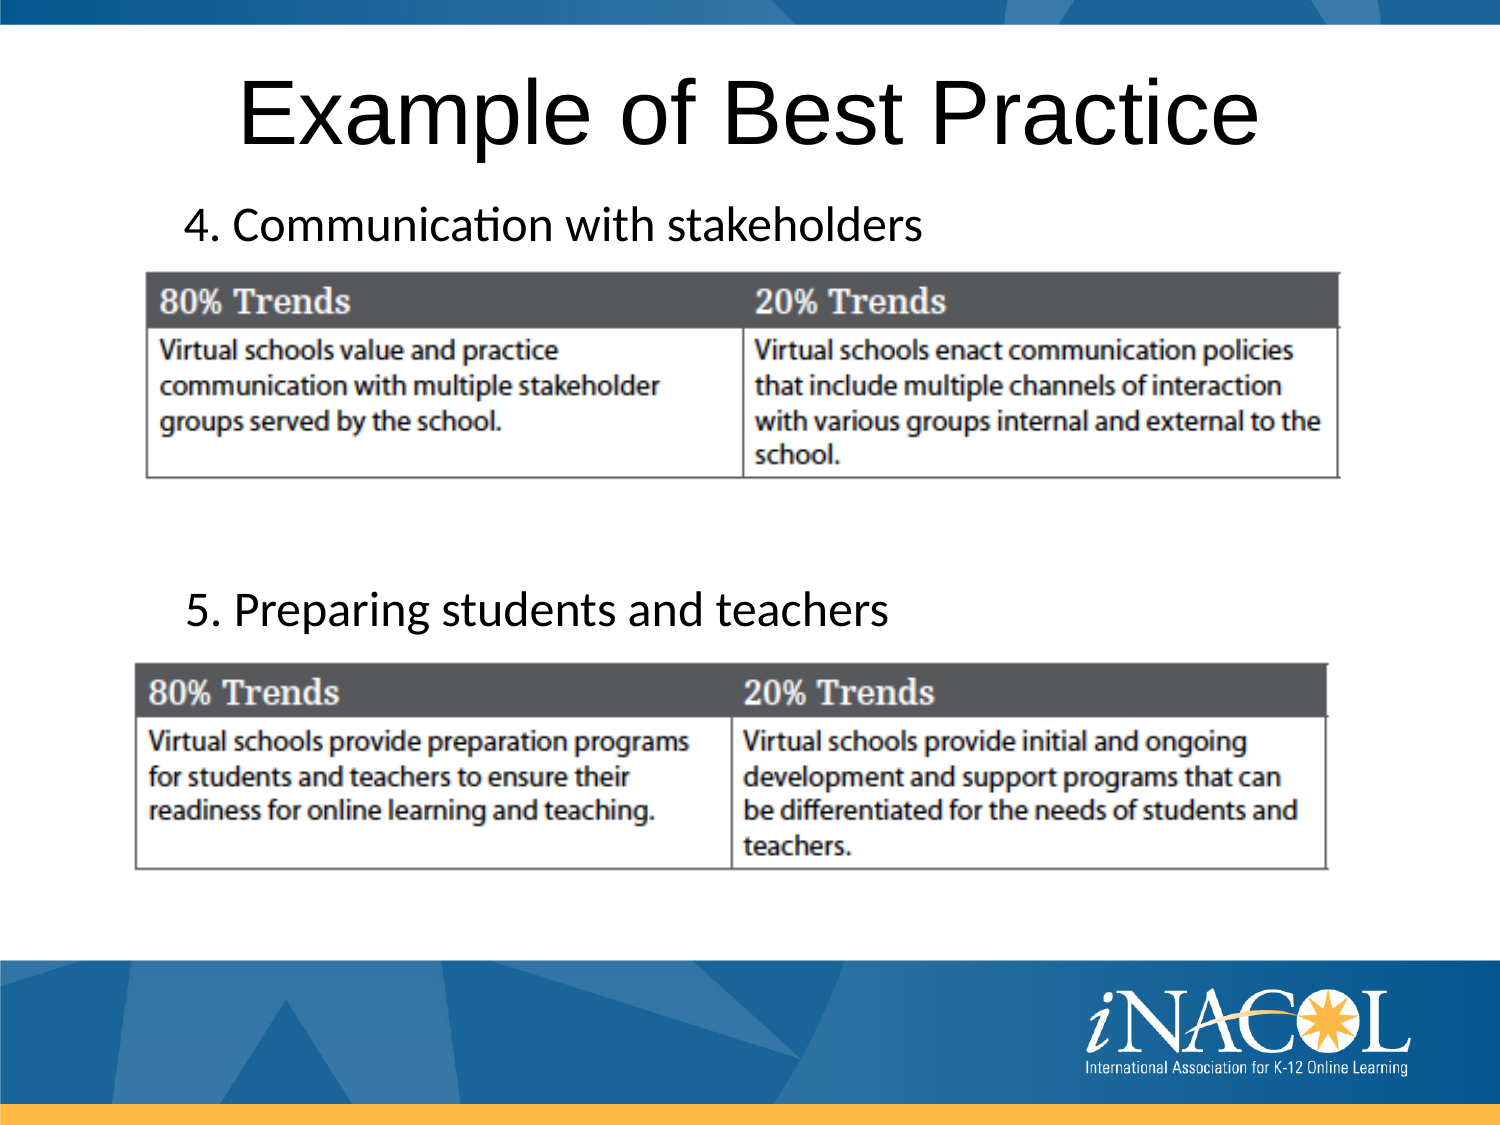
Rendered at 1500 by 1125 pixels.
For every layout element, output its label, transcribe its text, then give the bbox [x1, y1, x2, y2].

text_box 5. Preparing students and teachers [170, 569, 1097, 644]
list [124, 651, 1346, 906]
title Example of Best Practice [75, 45, 1425, 233]
picture [0, 0, 1500, 1125]
text_box 4. Communication with stakeholders [168, 184, 950, 258]
